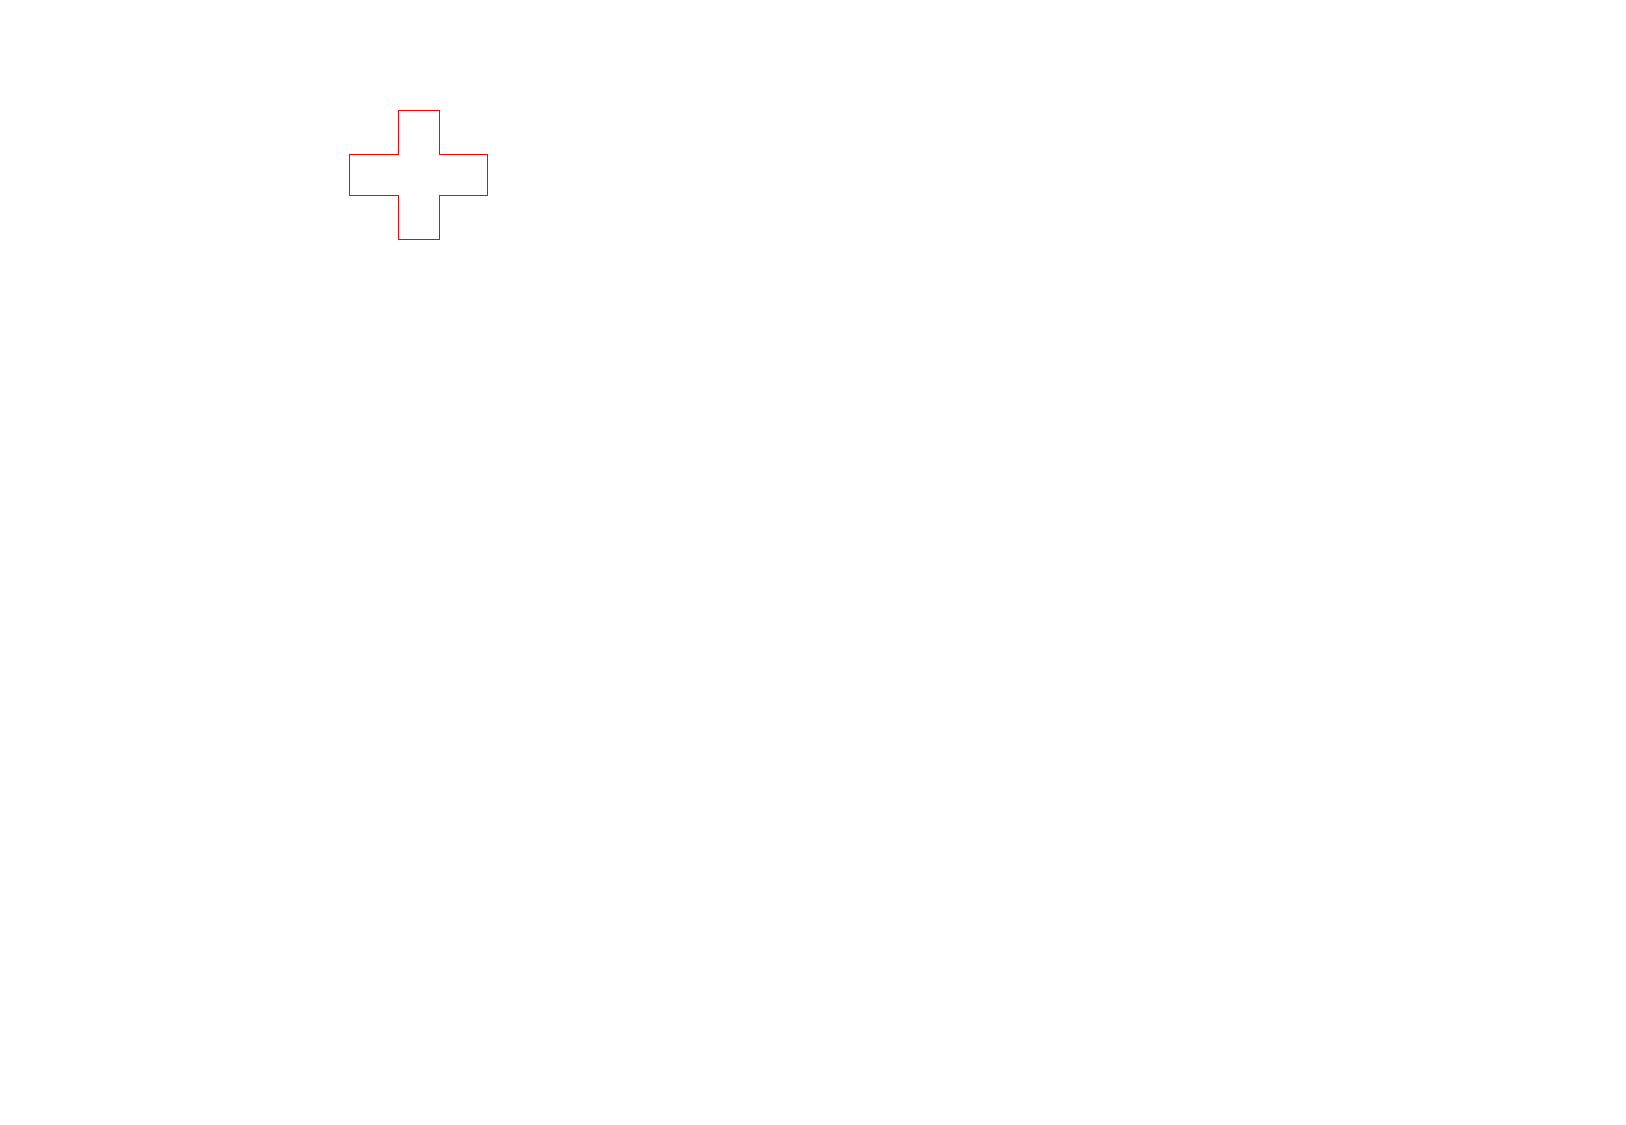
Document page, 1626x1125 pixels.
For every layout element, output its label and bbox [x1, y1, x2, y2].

text_box [349, 110, 488, 240]
